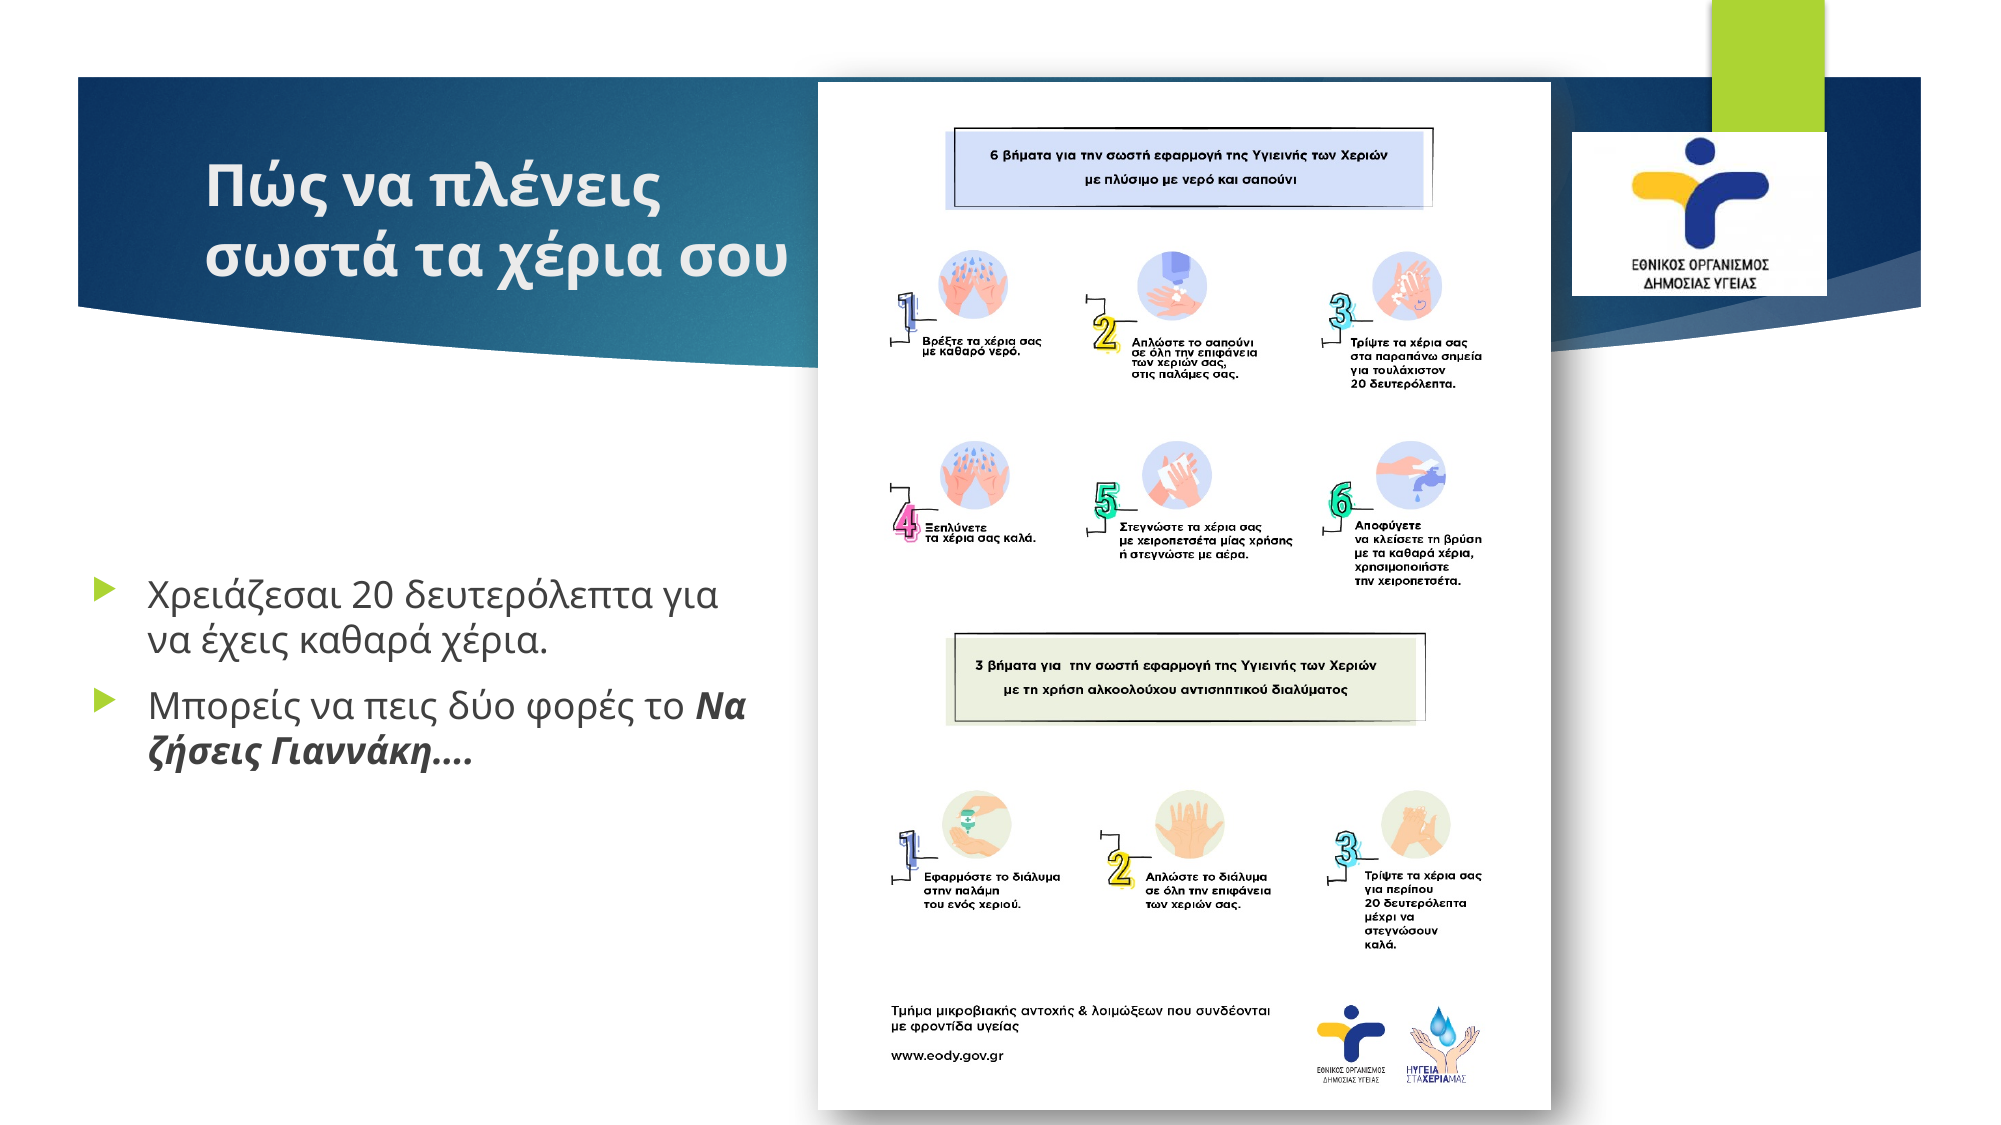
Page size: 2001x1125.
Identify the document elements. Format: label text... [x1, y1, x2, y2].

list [818, 82, 1552, 1110]
title Πώς να πλένεις σωστά τα χέρια σου [189, 159, 801, 276]
picture [1571, 131, 1827, 296]
text_box Χρειάζεσαι 20 δευτερόλεπτα για να έχεις καθαρά χέρια. Μπορείς να πεις δύο φορές το Να ζήσεις Γιαννάκη…. [76, 497, 780, 1058]
